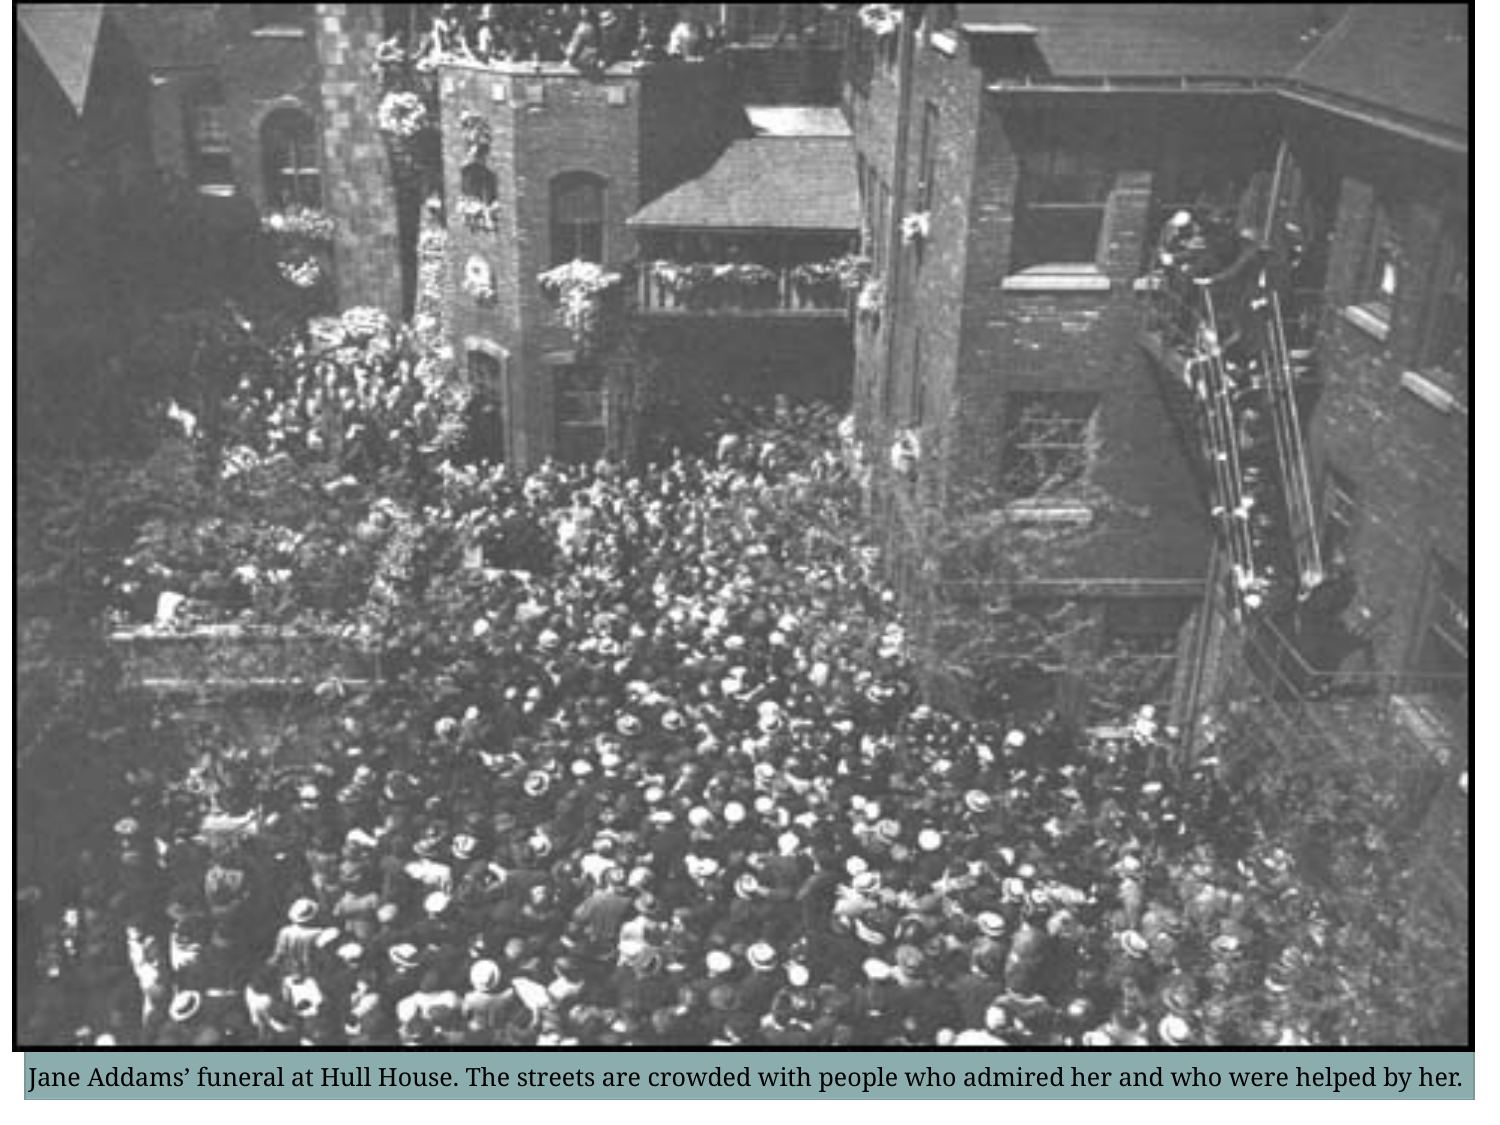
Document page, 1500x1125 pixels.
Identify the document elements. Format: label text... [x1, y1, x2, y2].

picture [12, 0, 1476, 1053]
text_box Jane Addams’ funeral at Hull House. The streets are crowded with people who admired her and who were helped by her. [0, 1054, 1500, 1100]
